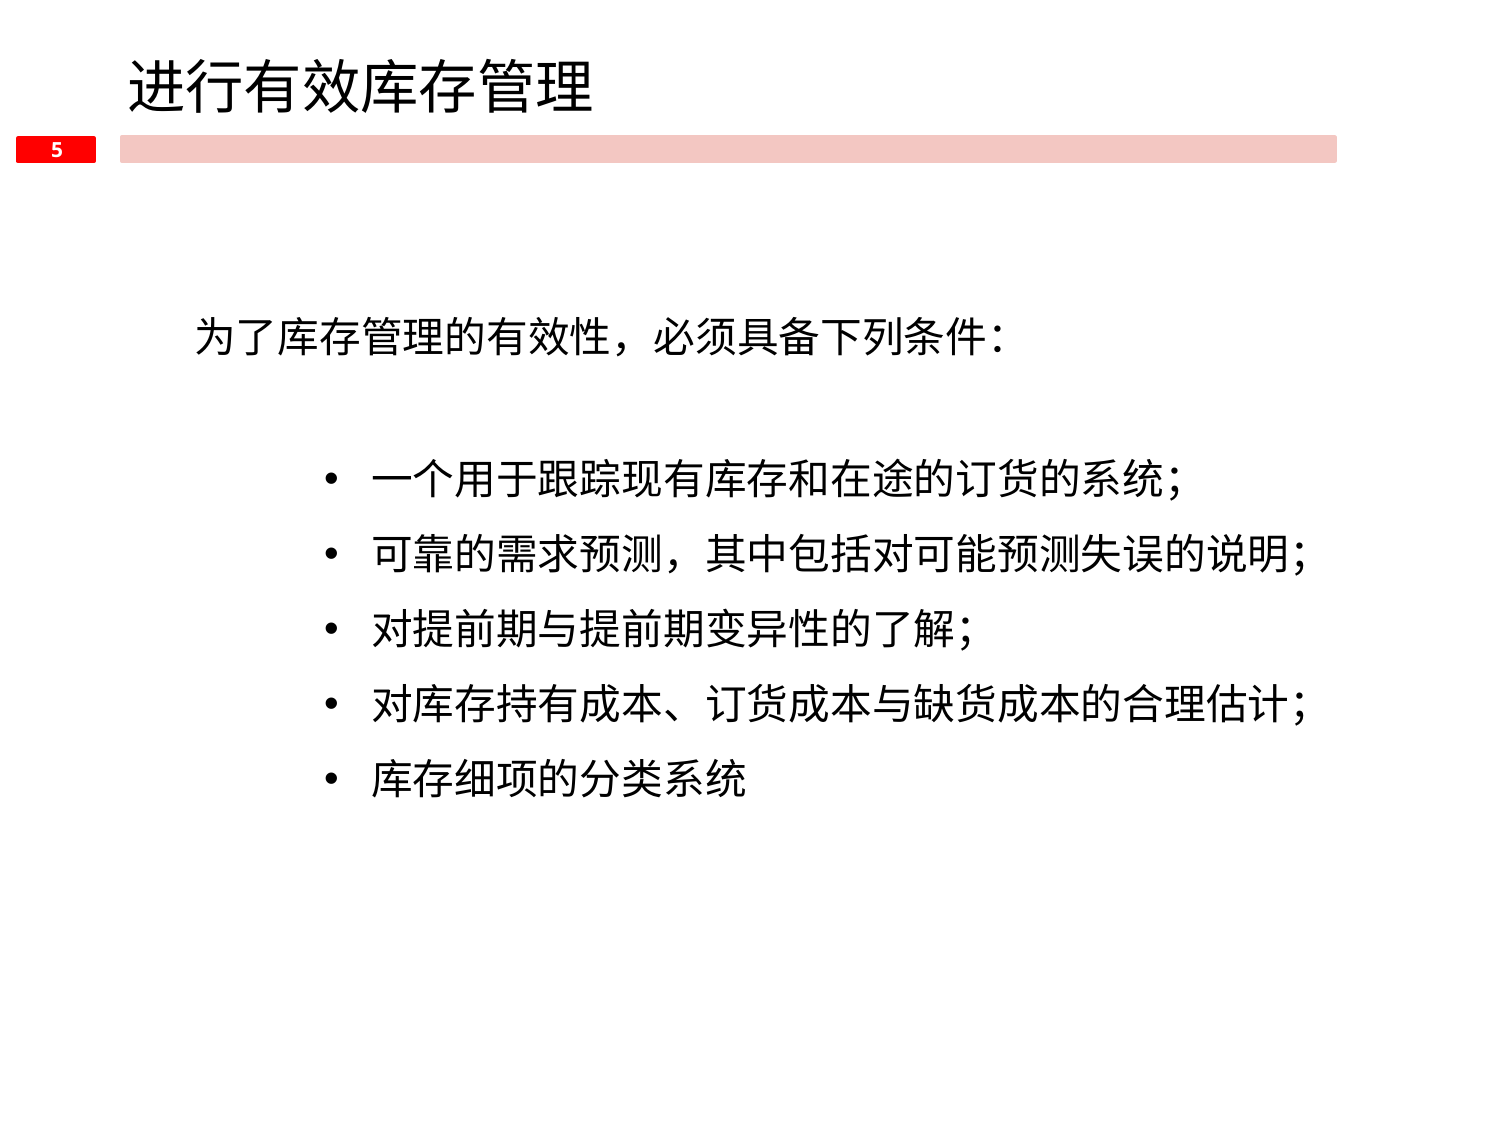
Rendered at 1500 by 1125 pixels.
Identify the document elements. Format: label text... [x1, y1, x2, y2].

text_box [17, 129, 97, 189]
text_box 进行有效库存管理 [112, 42, 609, 128]
text_box 为了库存管理的有效性，必须具备下列条件： [135, 278, 1076, 444]
text_box 一个用于跟踪现有库存和在途的订货的系统； 可靠的需求预测，其中包括对可能预测失误的说明； 对提前期与提前期变异性的了解； 对库存持有成本、订货成本与缺货成本的合理估计； 库存细项的分类系统 [265, 420, 1374, 811]
